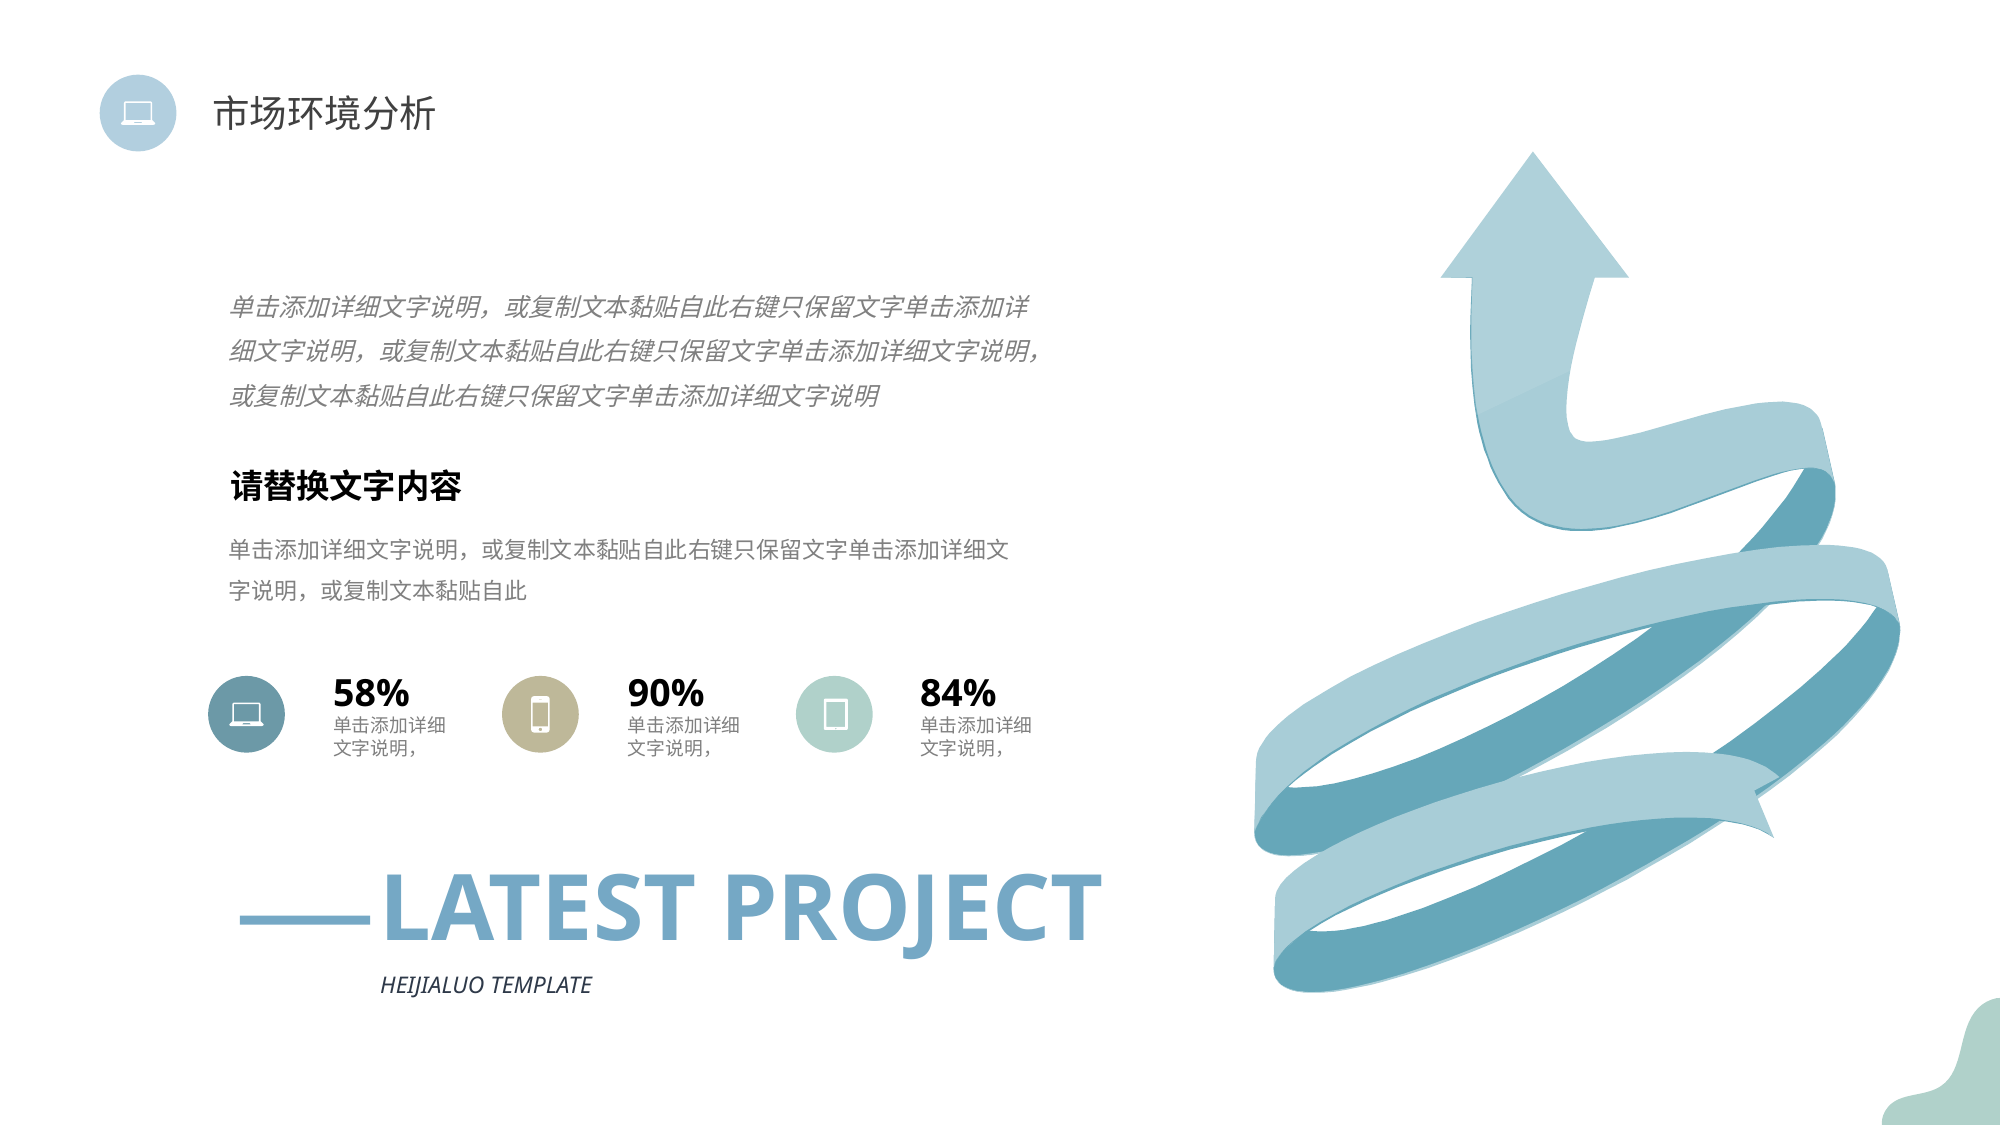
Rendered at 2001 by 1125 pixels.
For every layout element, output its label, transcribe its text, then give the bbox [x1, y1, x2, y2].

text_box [208, 675, 285, 753]
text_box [239, 841, 1198, 998]
text_box 84% 单击添加详细文字说明， [905, 661, 1056, 766]
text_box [99, 74, 177, 152]
text_box 请替换文字内容 [215, 457, 478, 513]
text_box 90% 单击添加详细文字说明， [613, 661, 764, 766]
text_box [501, 675, 579, 753]
text_box [1880, 996, 2000, 1125]
text_box 单击添加详细文字说明，或复制文本黏贴自此右键只保留文字单击添加详细文字说明，或复制文本黏贴自此右键只保留文字单击添加详细文字说明，或复制文本黏贴自此右键只保留文字单击添加详细文字说明 [213, 268, 1048, 419]
text_box 58% 单击添加详细文字说明， [318, 661, 469, 766]
text_box 市场环境分析 [197, 82, 582, 143]
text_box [1254, 151, 1901, 993]
text_box 单击添加详细文字说明，或复制文本黏贴自此右键只保留文字单击添加详细文字说明，或复制文本黏贴自此 [213, 514, 1036, 612]
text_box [795, 675, 873, 753]
